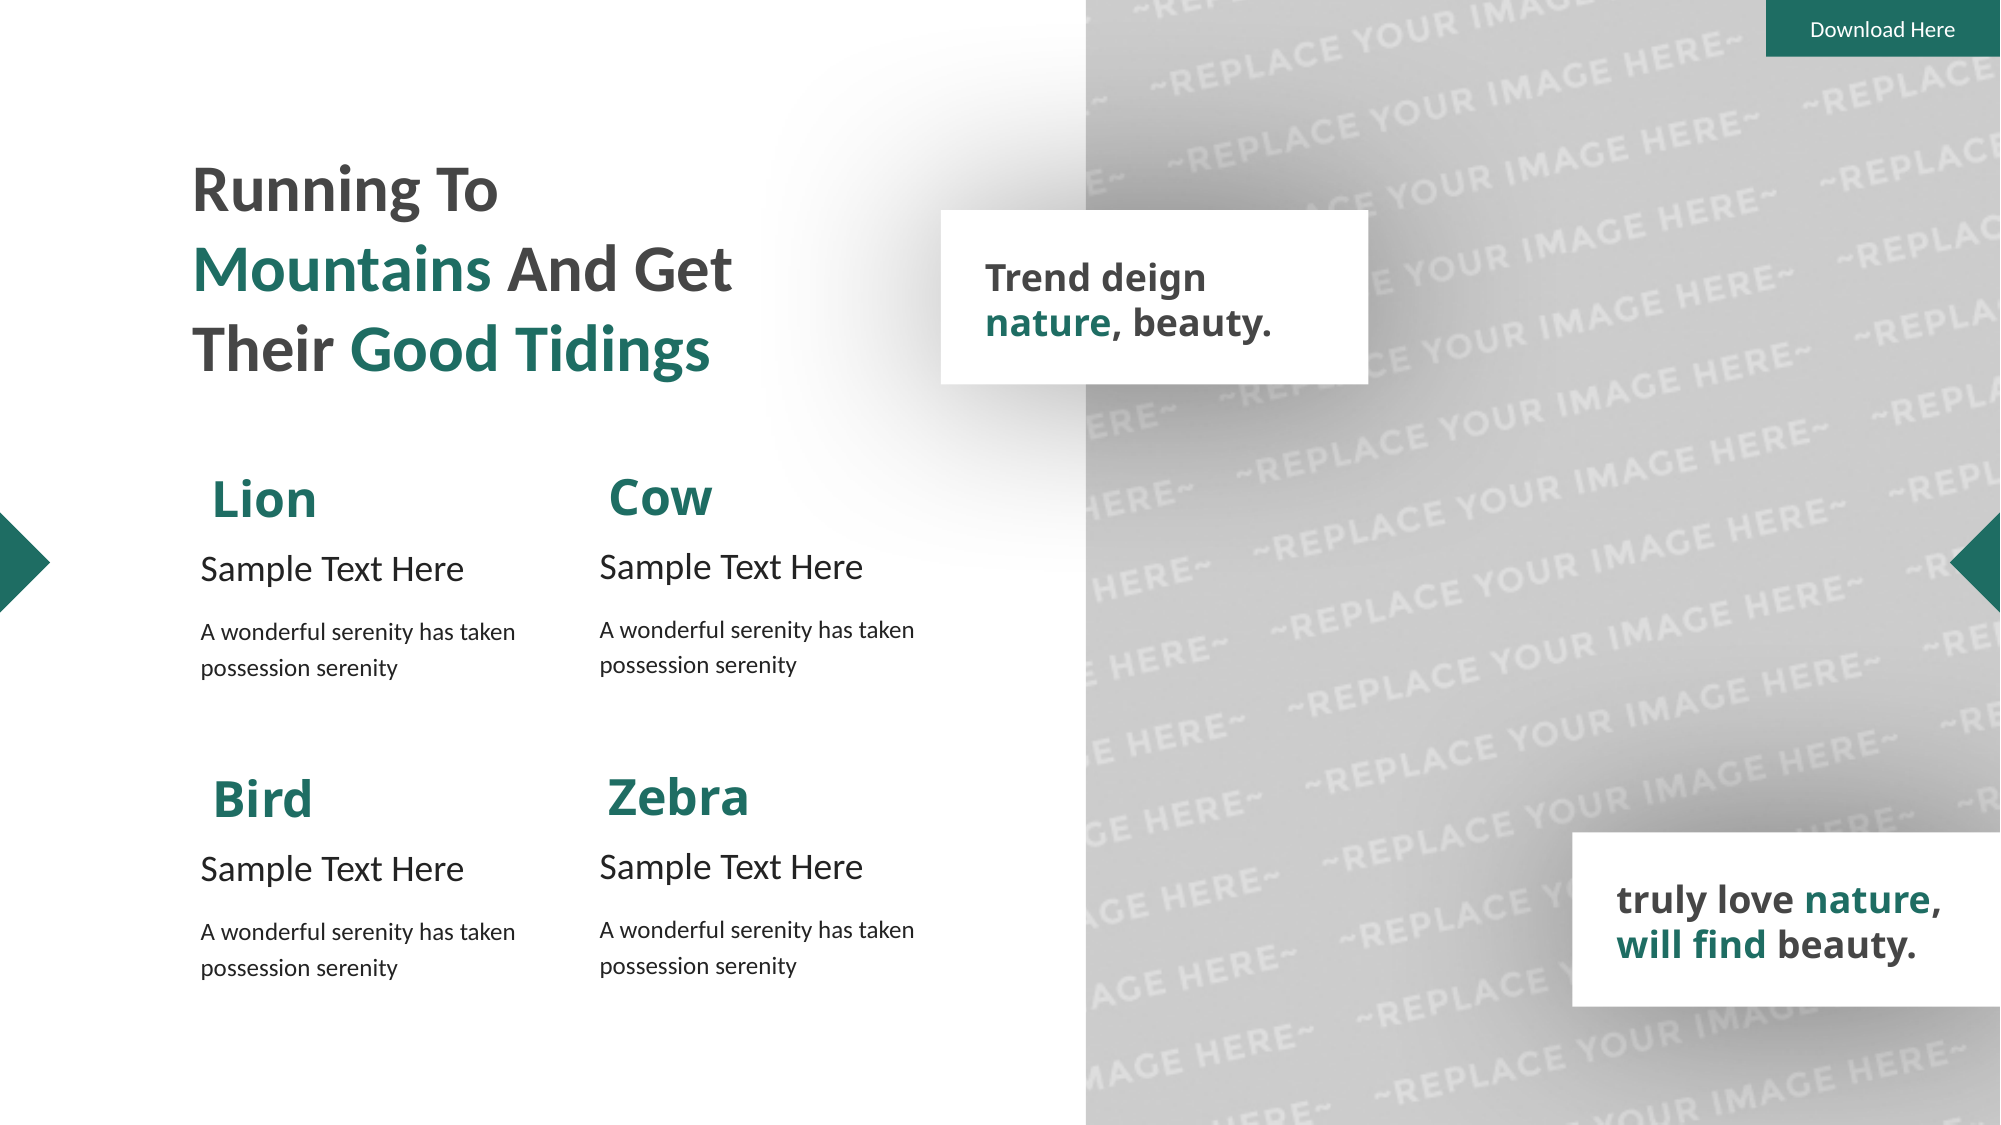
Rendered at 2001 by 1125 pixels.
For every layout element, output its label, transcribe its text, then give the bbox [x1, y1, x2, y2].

picture [1085, 0, 2000, 1125]
text_box Running To Mountains And Get Their Good Tidings [177, 137, 765, 392]
text_box Lion [196, 460, 334, 535]
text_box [940, 210, 1369, 385]
text_box Sample Text Here [185, 536, 505, 597]
text_box A wonderful serenity has taken possession serenity [584, 599, 962, 687]
text_box Download Here [1765, 0, 2000, 58]
text_box Sample Text Here [185, 836, 505, 897]
text_box A wonderful serenity has taken possession serenity [185, 902, 563, 989]
text_box Sample Text Here [584, 834, 904, 895]
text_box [1572, 832, 2000, 1007]
text_box [1948, 510, 2000, 615]
text_box Cow [594, 457, 729, 533]
text_box [0, 510, 52, 615]
text_box Zebra [593, 757, 766, 833]
text_box Sample Text Here [584, 534, 904, 595]
text_box A wonderful serenity has taken possession serenity [185, 602, 563, 689]
text_box A wonderful serenity has taken possession serenity [584, 899, 962, 987]
text_box Bird [197, 760, 330, 836]
